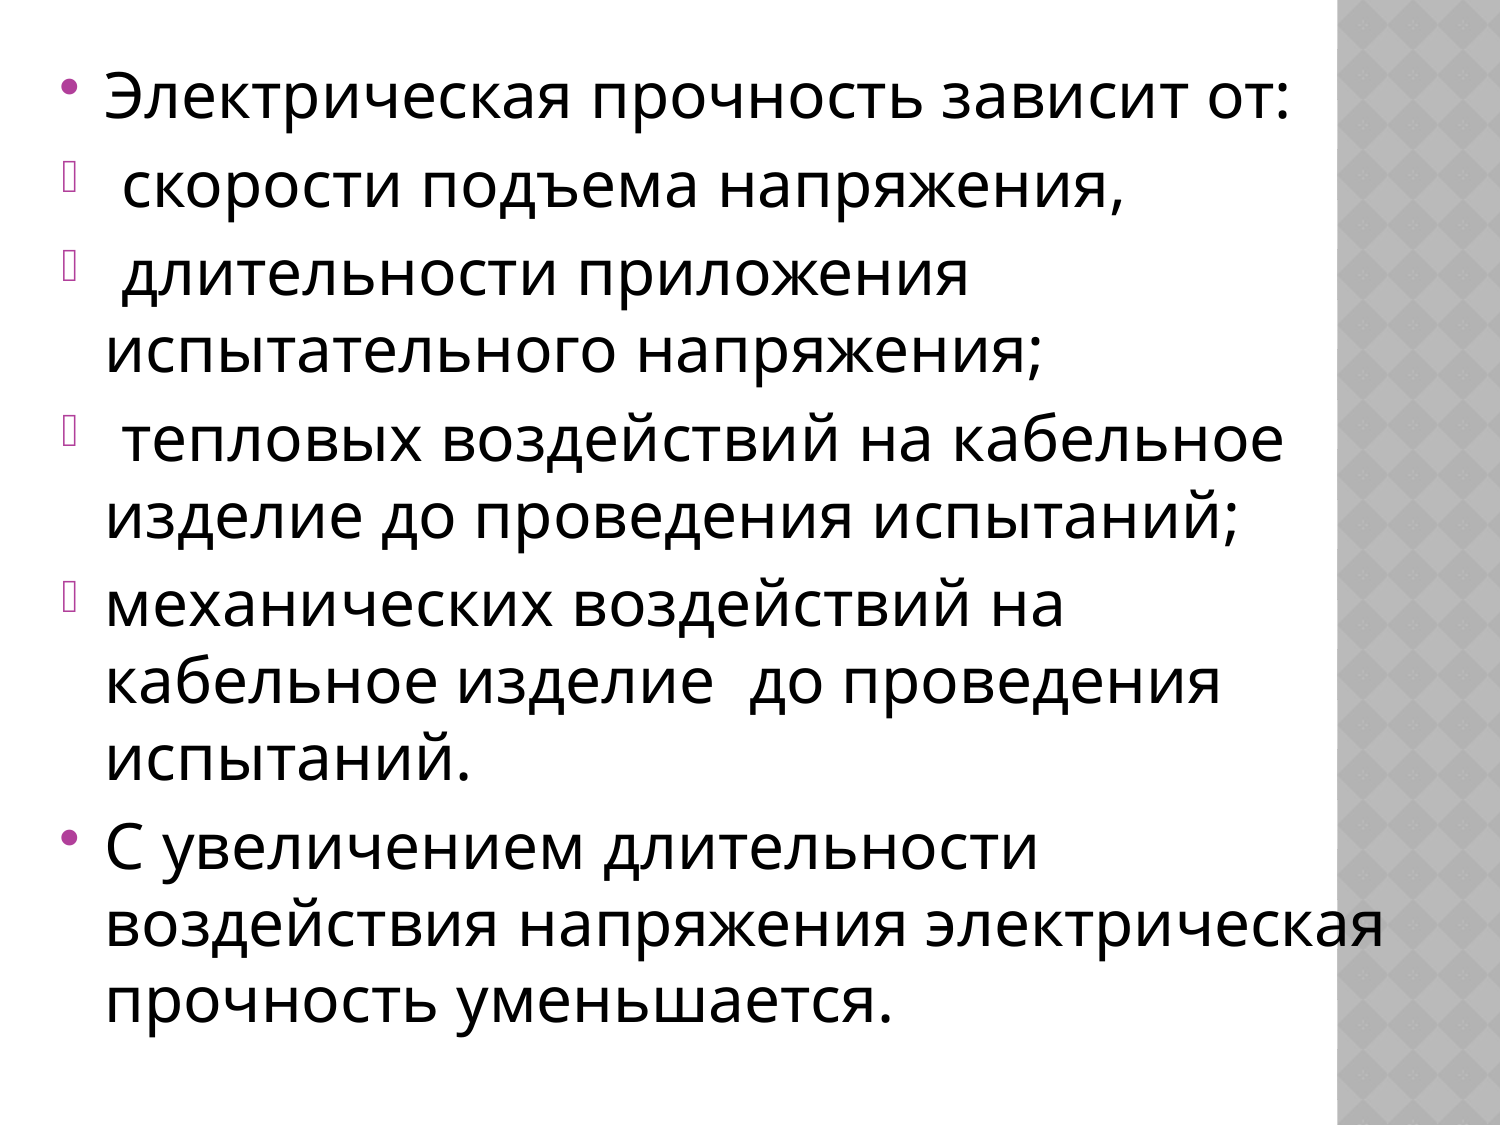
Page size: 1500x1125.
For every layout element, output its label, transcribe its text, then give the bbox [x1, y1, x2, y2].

list Электрическая прочность зависит от: скорости подъема напряжения, длительности приложения испытательного напряжения; тепловых воздействий на кабельное изделие до проведения испытаний; механических воздействий на кабельное изделие до проведения испытаний. С увеличением длительности воздействия напряжения электрическая прочность уменьшается. [46, 46, 1407, 1059]
